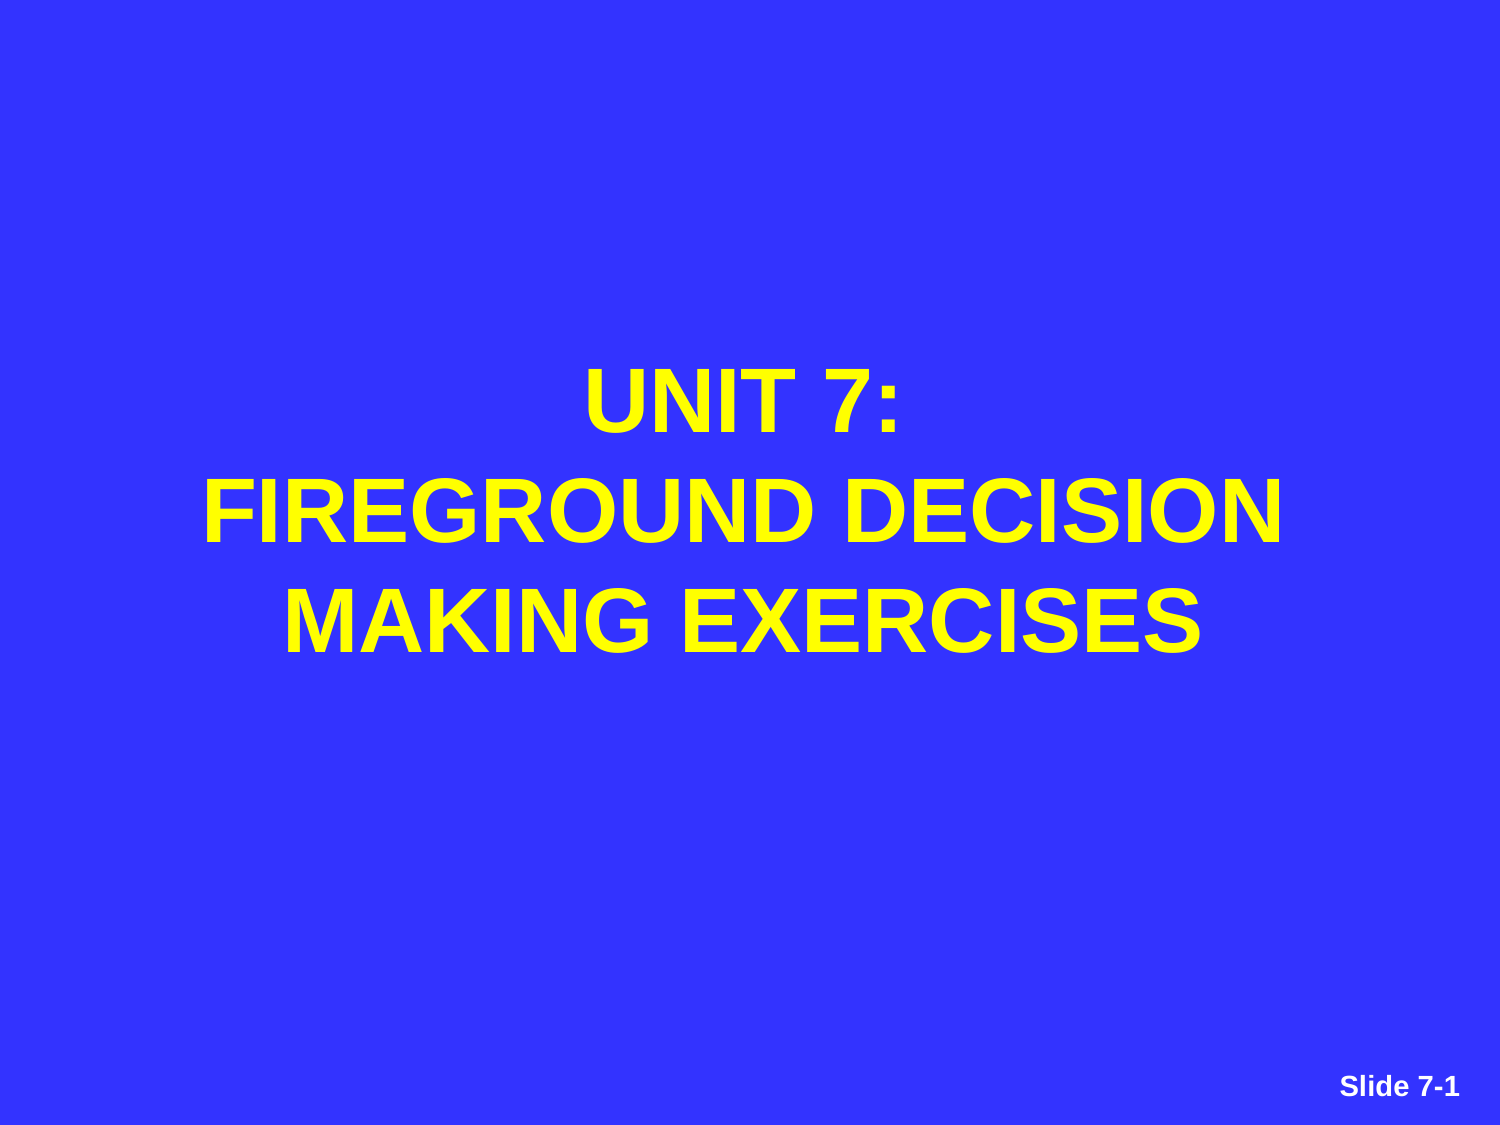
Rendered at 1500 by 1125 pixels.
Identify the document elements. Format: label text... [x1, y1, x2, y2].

title UNIT 7: FIREGROUND DECISION MAKING EXERCISES [49, 412, 1438, 601]
slide_number Slide 7-1 [1124, 1059, 1476, 1125]
